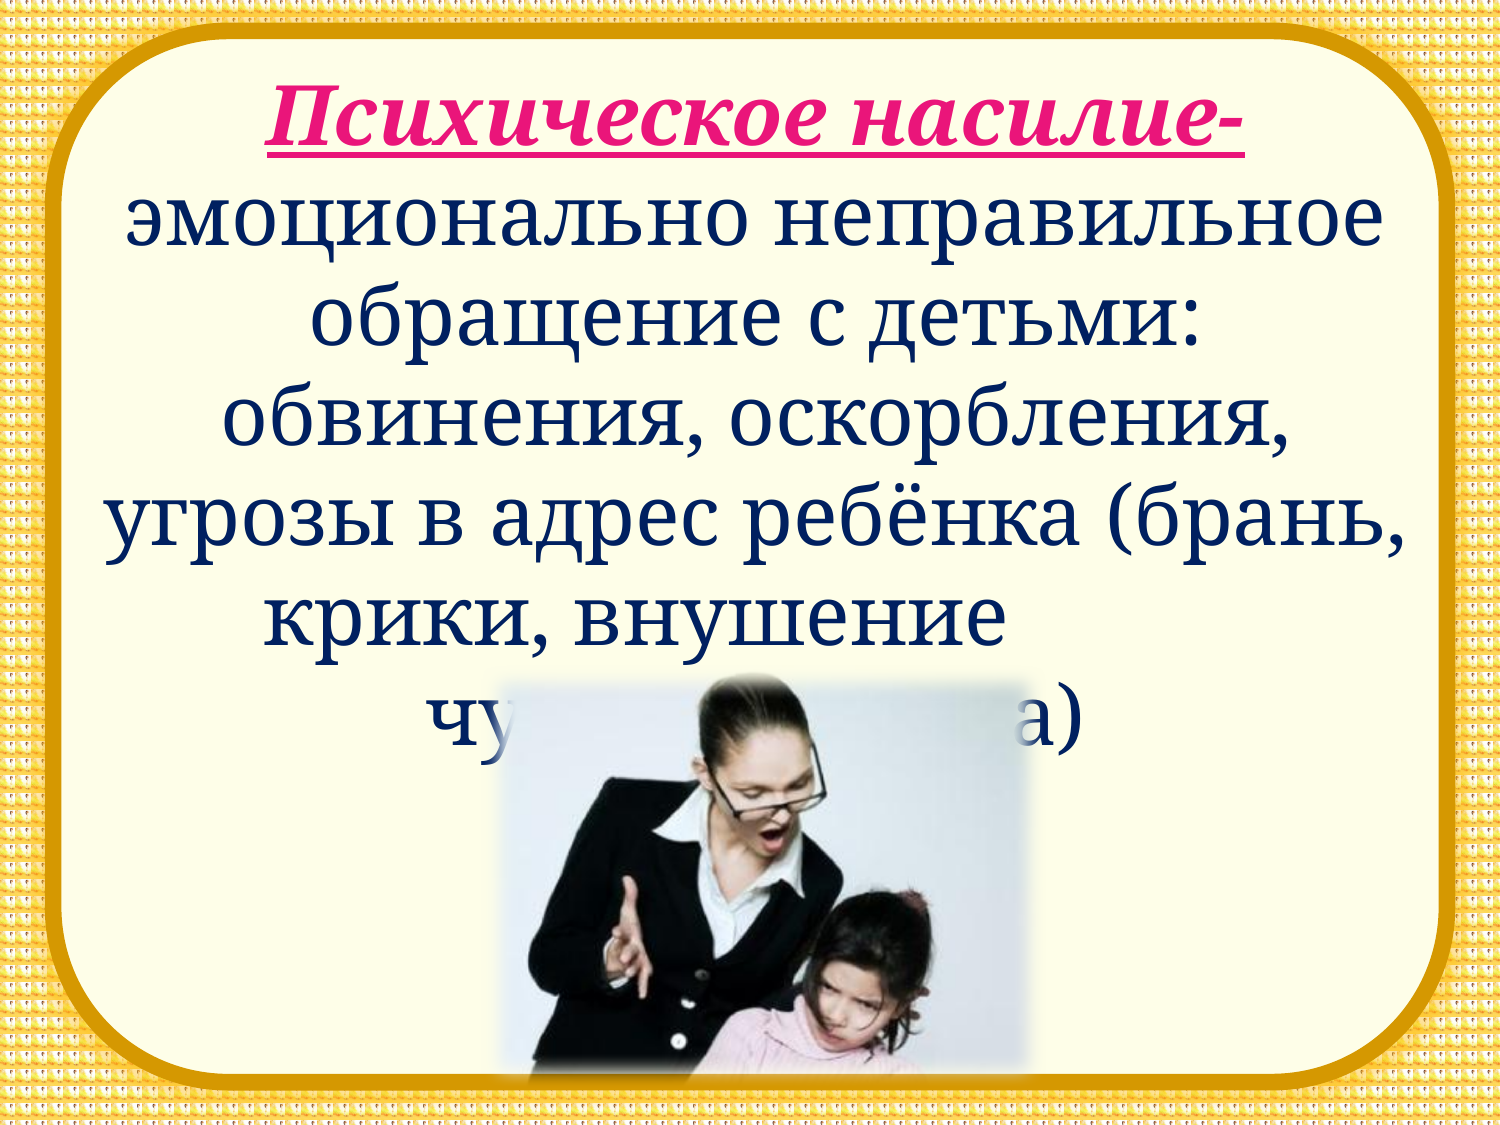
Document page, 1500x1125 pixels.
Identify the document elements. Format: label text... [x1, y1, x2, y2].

picture [0, 0, 1500, 1125]
text_box Психическое насилие- эмоционально неправильное обращение с детьми: обвинения, оскорбления, угрозы в адрес ребёнка (брань, крики, внушение чувства страха) [88, 54, 1424, 770]
